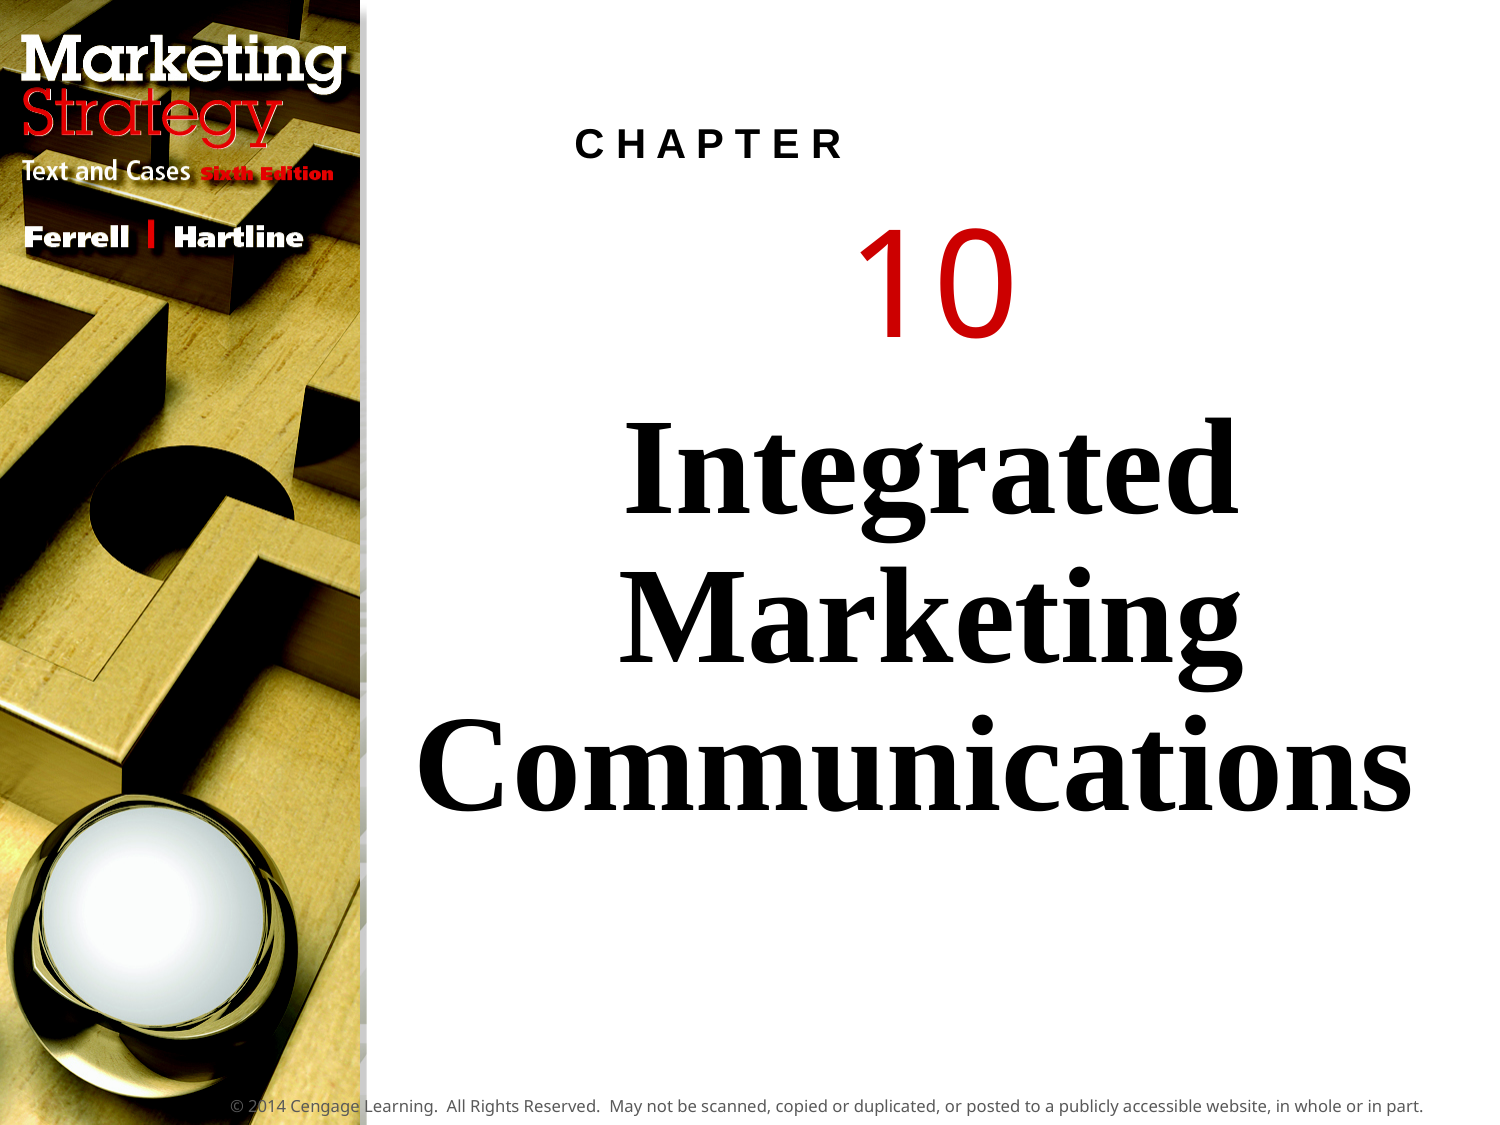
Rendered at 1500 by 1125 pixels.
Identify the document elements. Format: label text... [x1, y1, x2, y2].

picture [0, 0, 367, 1125]
title Integrated Marketing Communications [392, 237, 1471, 907]
